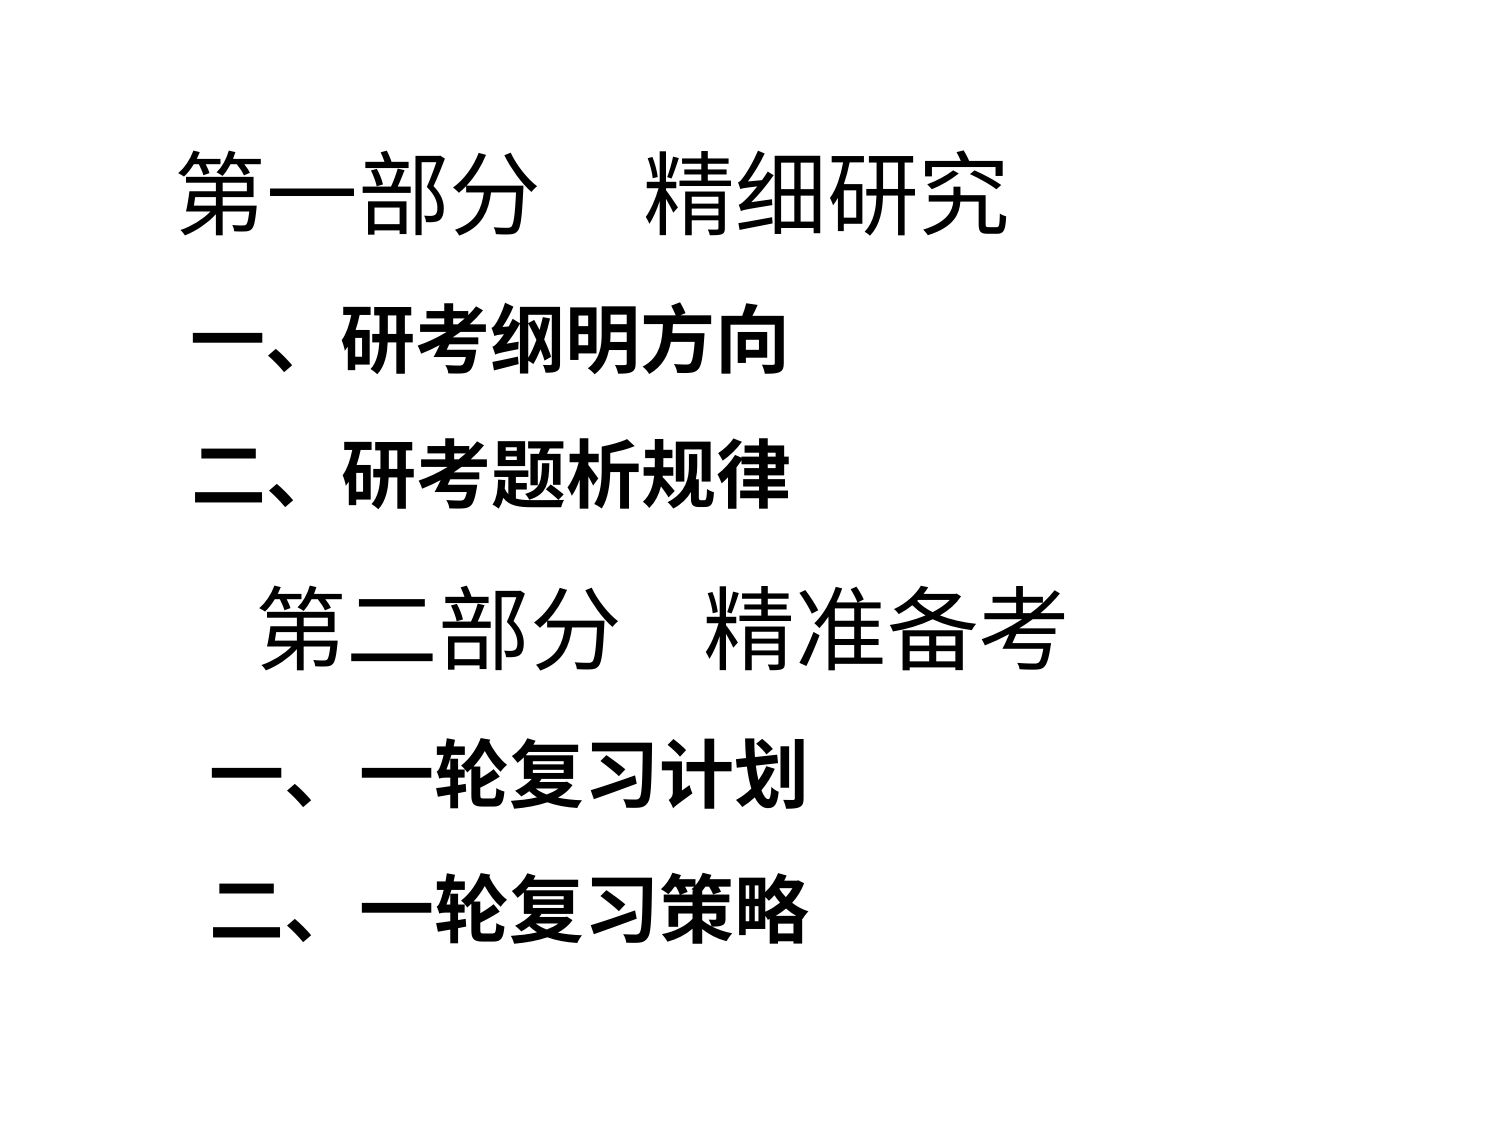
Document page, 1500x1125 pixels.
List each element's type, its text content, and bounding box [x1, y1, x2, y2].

text_box 第一部分 精细研究 一、研考纲明方向 二、研考题析规律 第二部分 精准备考 一、一轮复习计划 二、一轮复习策略 [75, 75, 1238, 1125]
